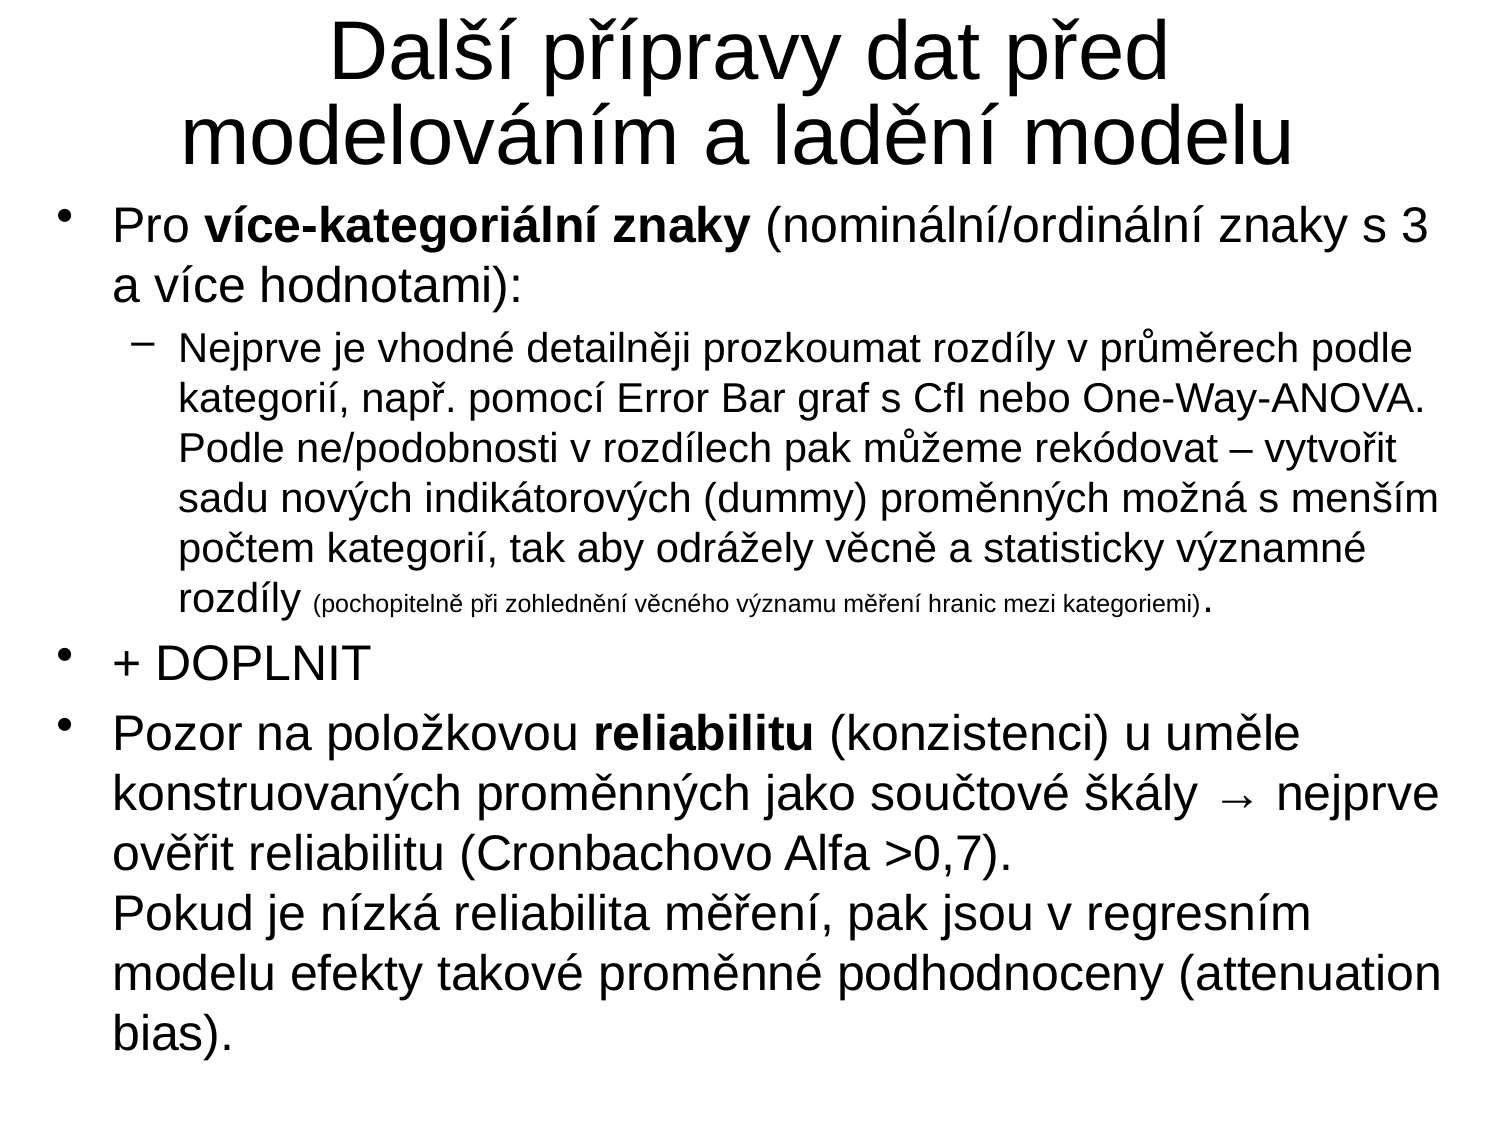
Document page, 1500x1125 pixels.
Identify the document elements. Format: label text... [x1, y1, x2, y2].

title Další přípravy dat před modelováním a ladění modelu [69, 19, 1430, 173]
list Pro více-kategoriální znaky (nominální/ordinální znaky s 3 a více hodnotami): Nejprve je vhodné detailněji prozkoumat rozdíly v průměrech podle kategorií, např. pomocí Error Bar graf s CfI nebo One-Way-ANOVA. Podle ne/podobnosti v rozdílech pak můžeme rekódovat – vytvořit sadu nových indikátorových (dummy) proměnných možná s menším počtem kategorií, tak aby odrážely věcně a statisticky významné rozdíly (pochopitelně při zohlednění věcného významu měření hranic mezi kategoriemi). + DOPLNIT Pozor na položkovou reliabilitu (konzistenci) u uměle konstruovaných proměnných jako součtové škály → nejprve ověřit reliabilitu (Cronbachovo Alfa >0,7). Pokud je nízká reliabilita měření, pak jsou v regresním modelu efekty takové proměnné podhodnoceny (attenuation bias). [41, 184, 1459, 1029]
